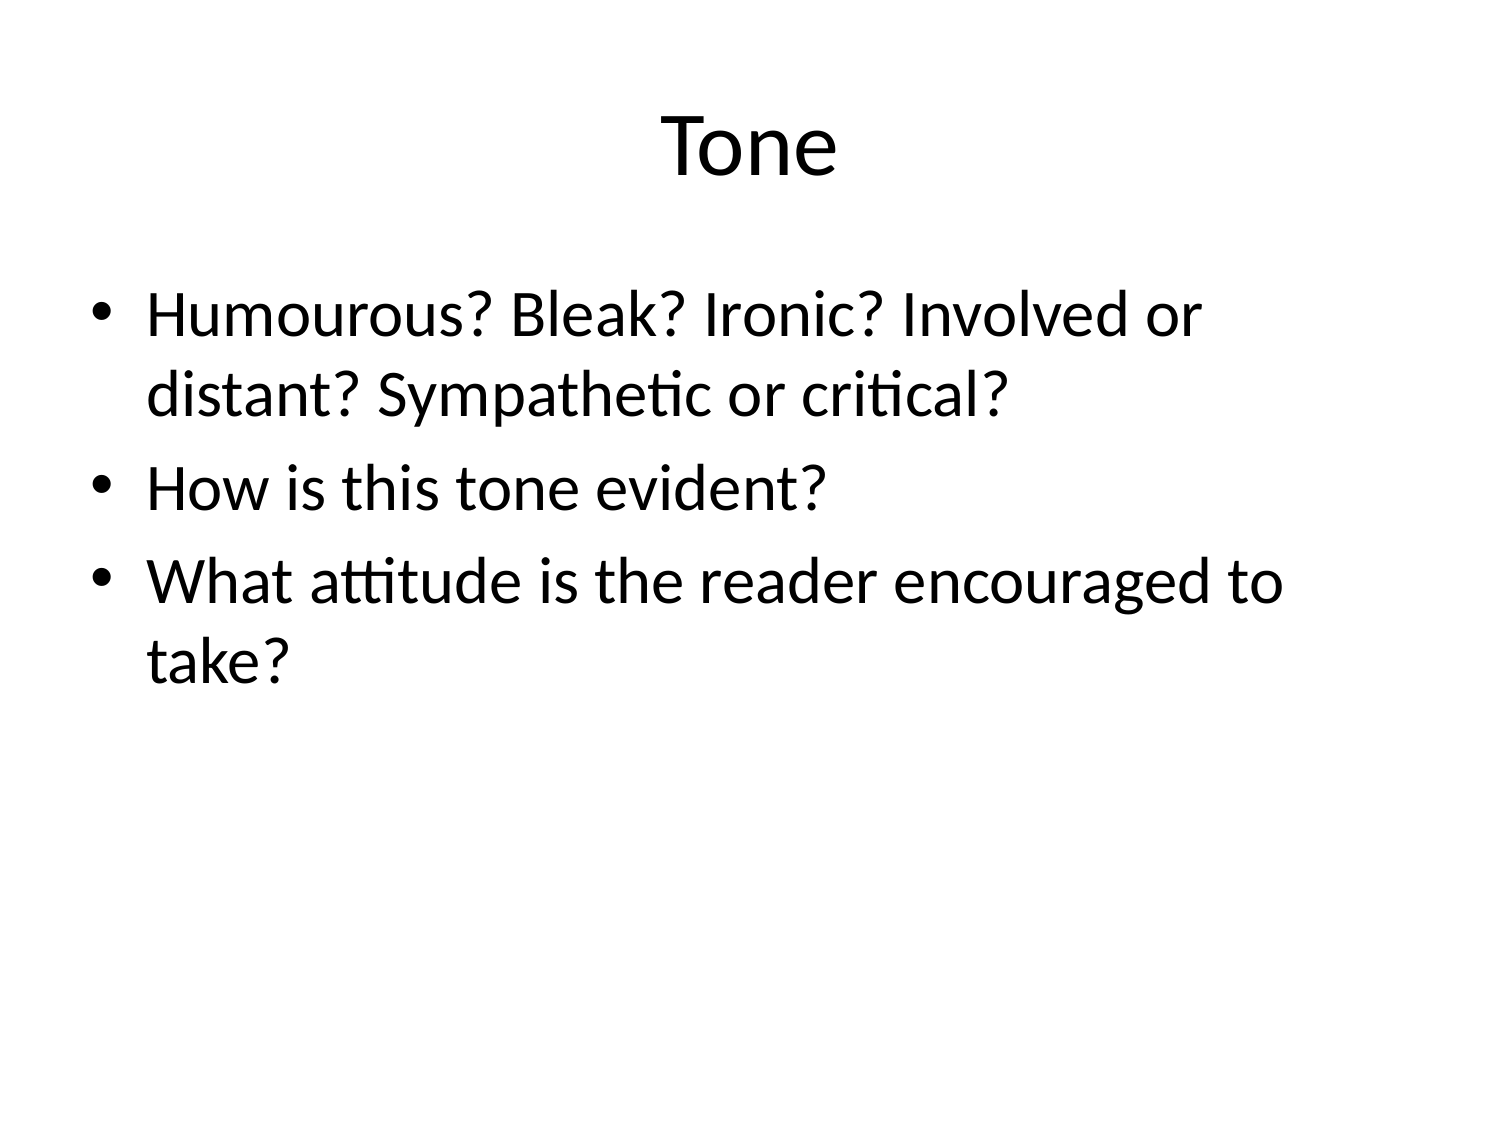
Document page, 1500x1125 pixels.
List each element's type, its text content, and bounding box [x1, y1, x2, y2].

list Humourous? Bleak? Ironic? Involved or distant? Sympathetic or critical? How is this tone evident? What attitude is the reader encouraged to take? [75, 262, 1425, 1005]
title Tone [75, 45, 1425, 233]
